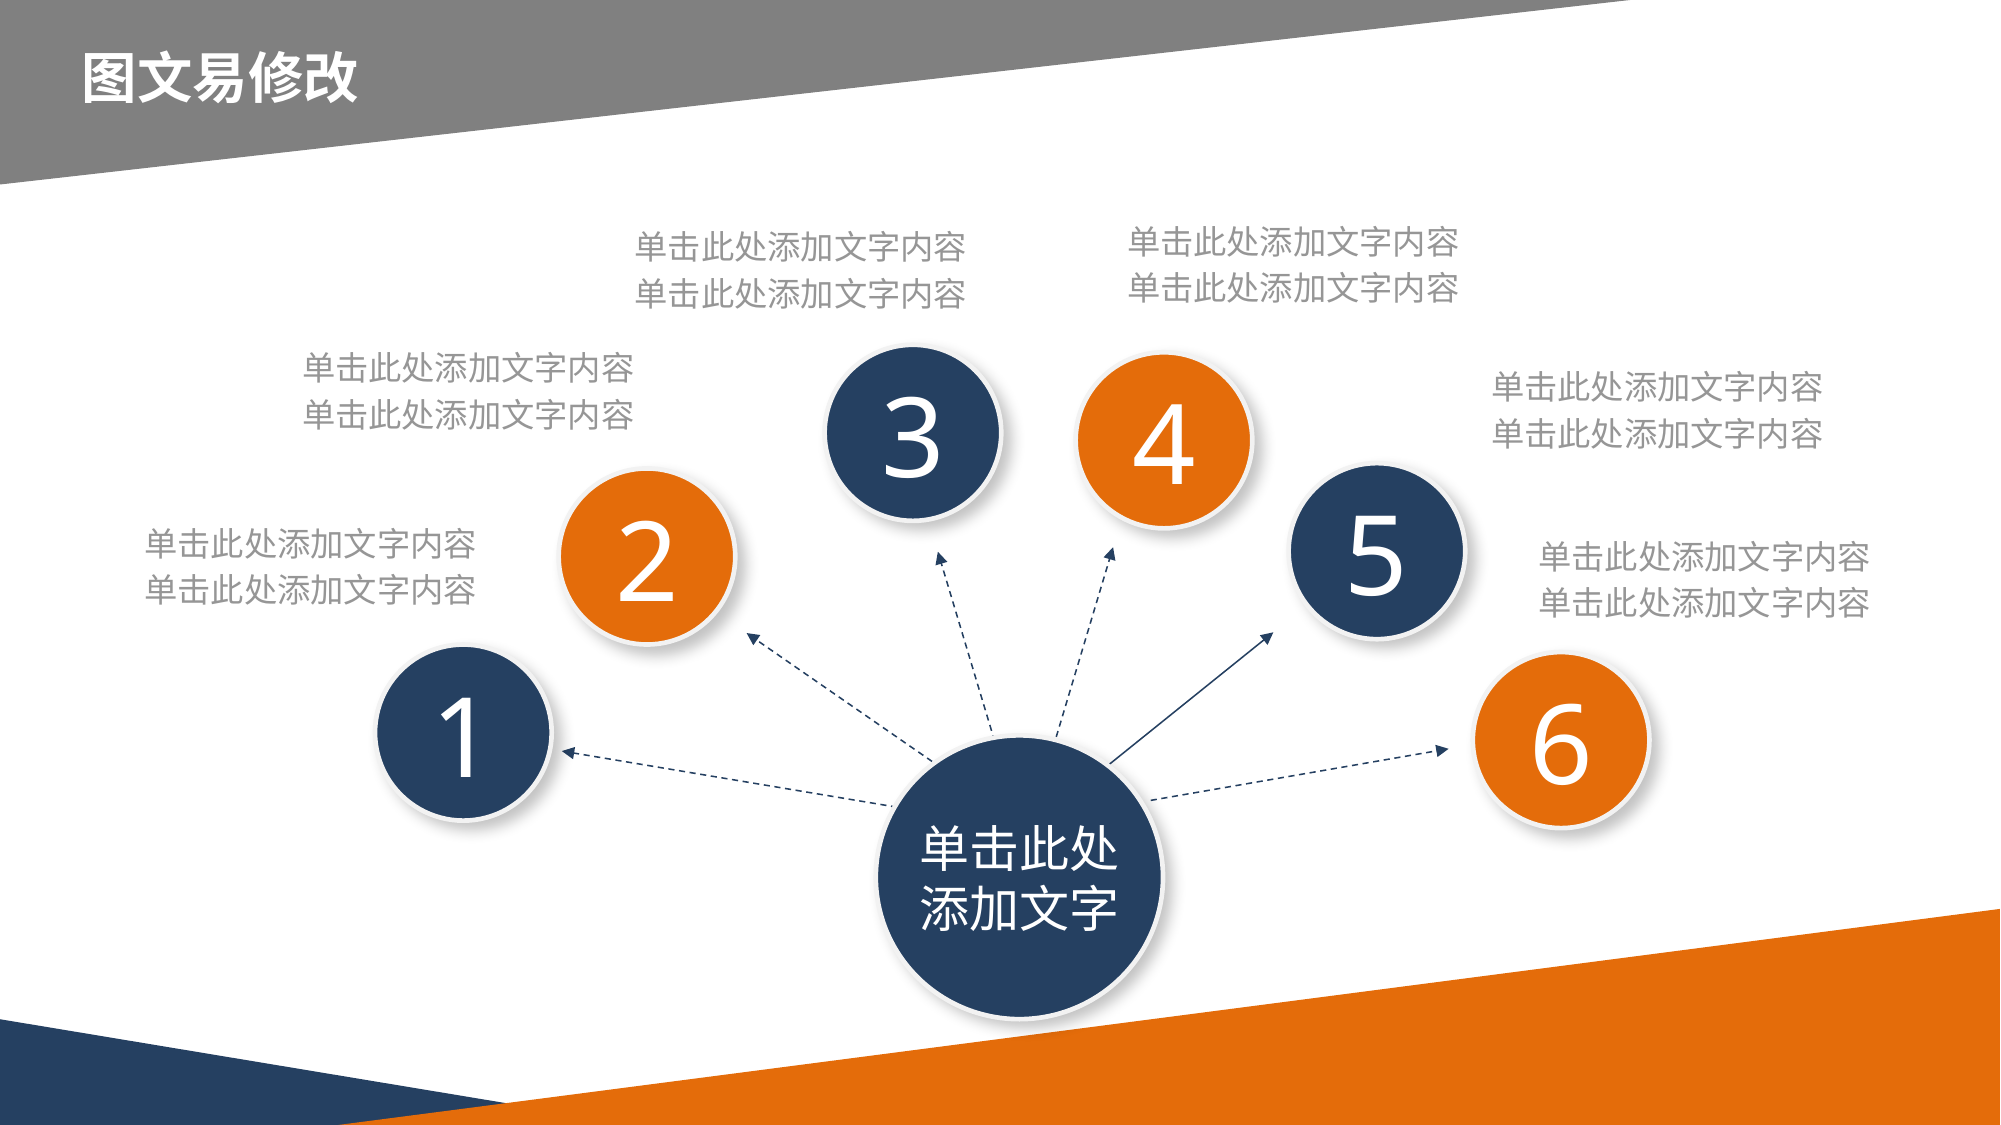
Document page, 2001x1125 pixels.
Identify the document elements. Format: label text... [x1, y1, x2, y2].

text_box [101, 213, 1914, 633]
text_box 1 [375, 644, 552, 821]
text_box 图文易修改 [0, 42, 441, 110]
text_box 6 [1472, 652, 1650, 829]
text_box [559, 644, 1442, 827]
text_box 单击此处 添加文字 [875, 835, 1164, 1020]
